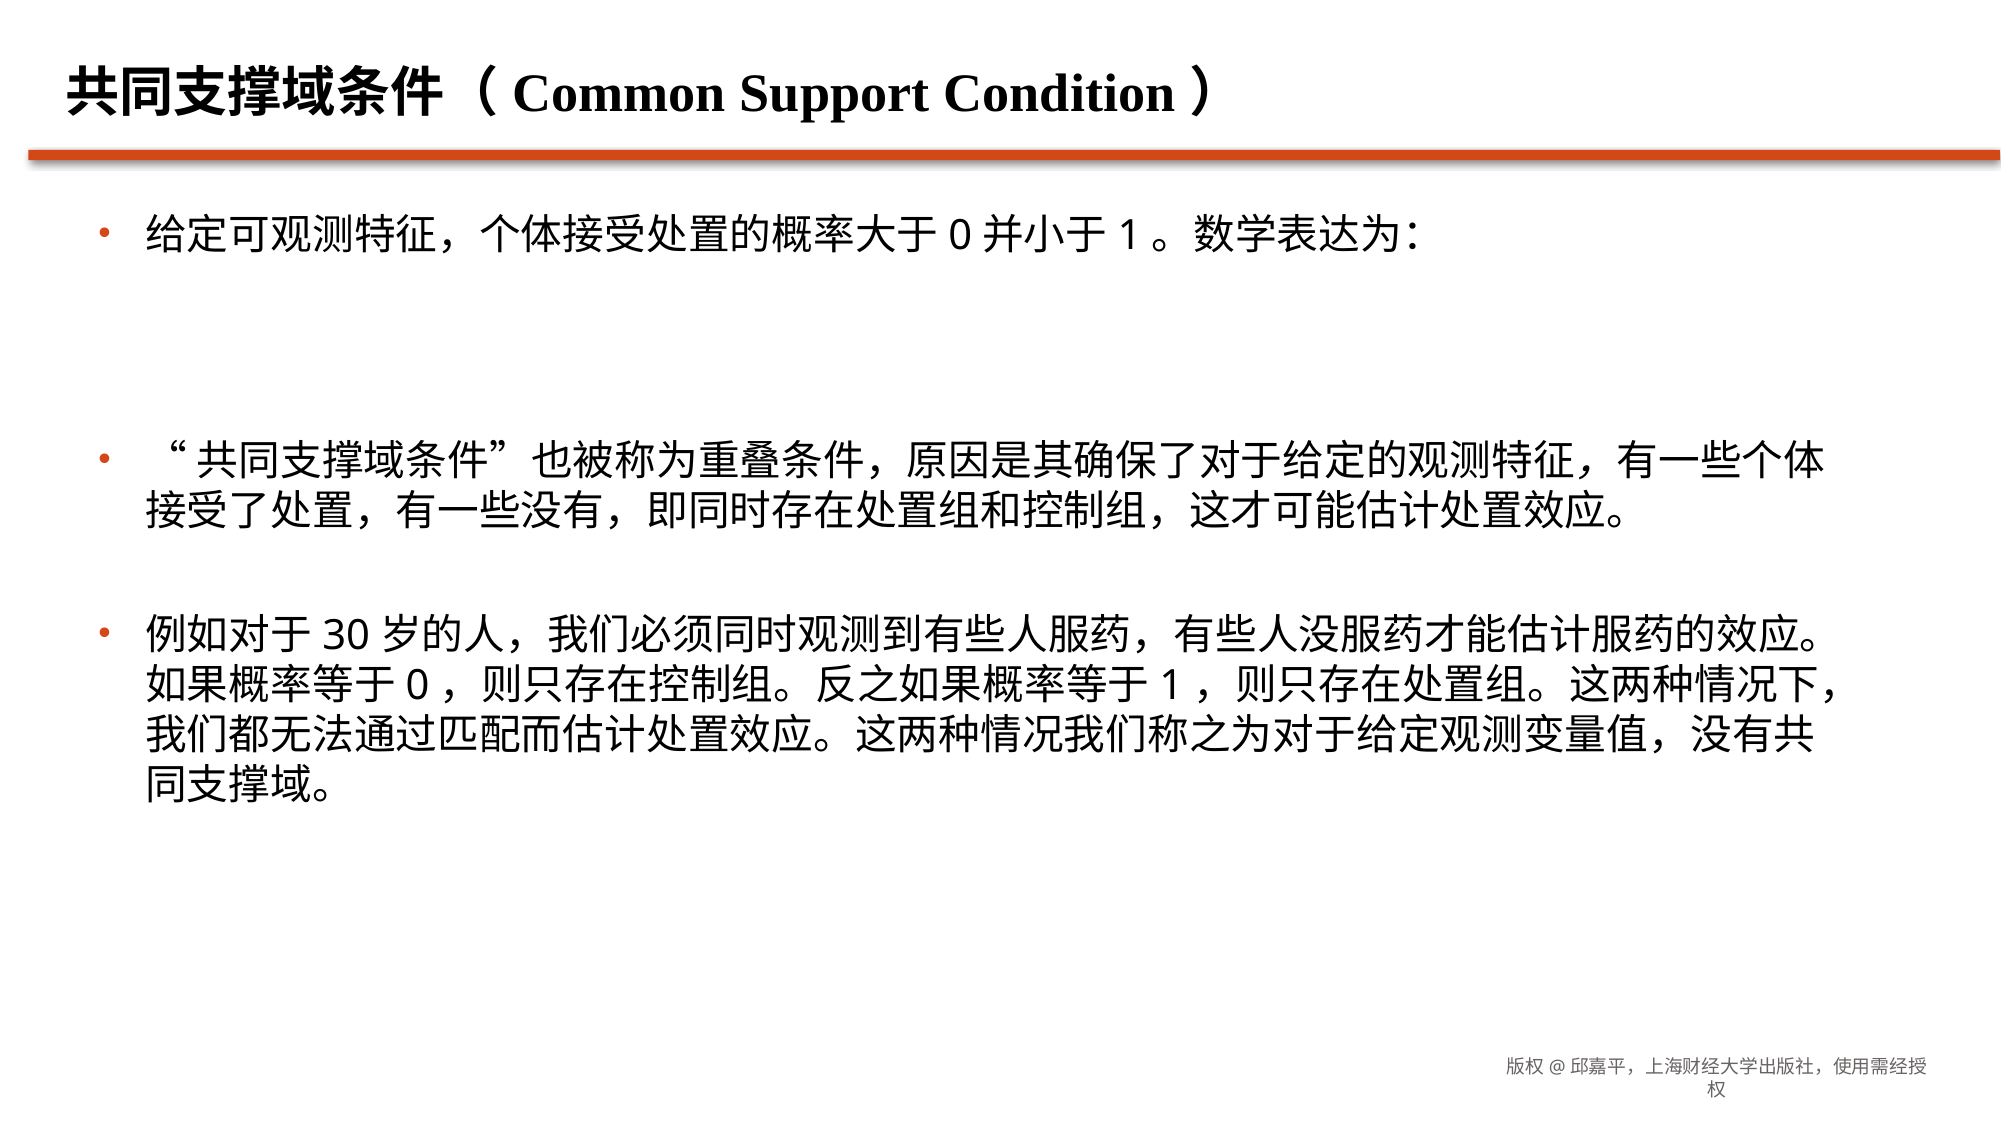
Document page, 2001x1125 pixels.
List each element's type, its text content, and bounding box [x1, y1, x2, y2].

title 共同支撑域条件（Common Support Condition） [50, 50, 1825, 138]
footer 版权@邱嘉平，上海财经大学出版社，使用需经授权 [1483, 1046, 1950, 1109]
